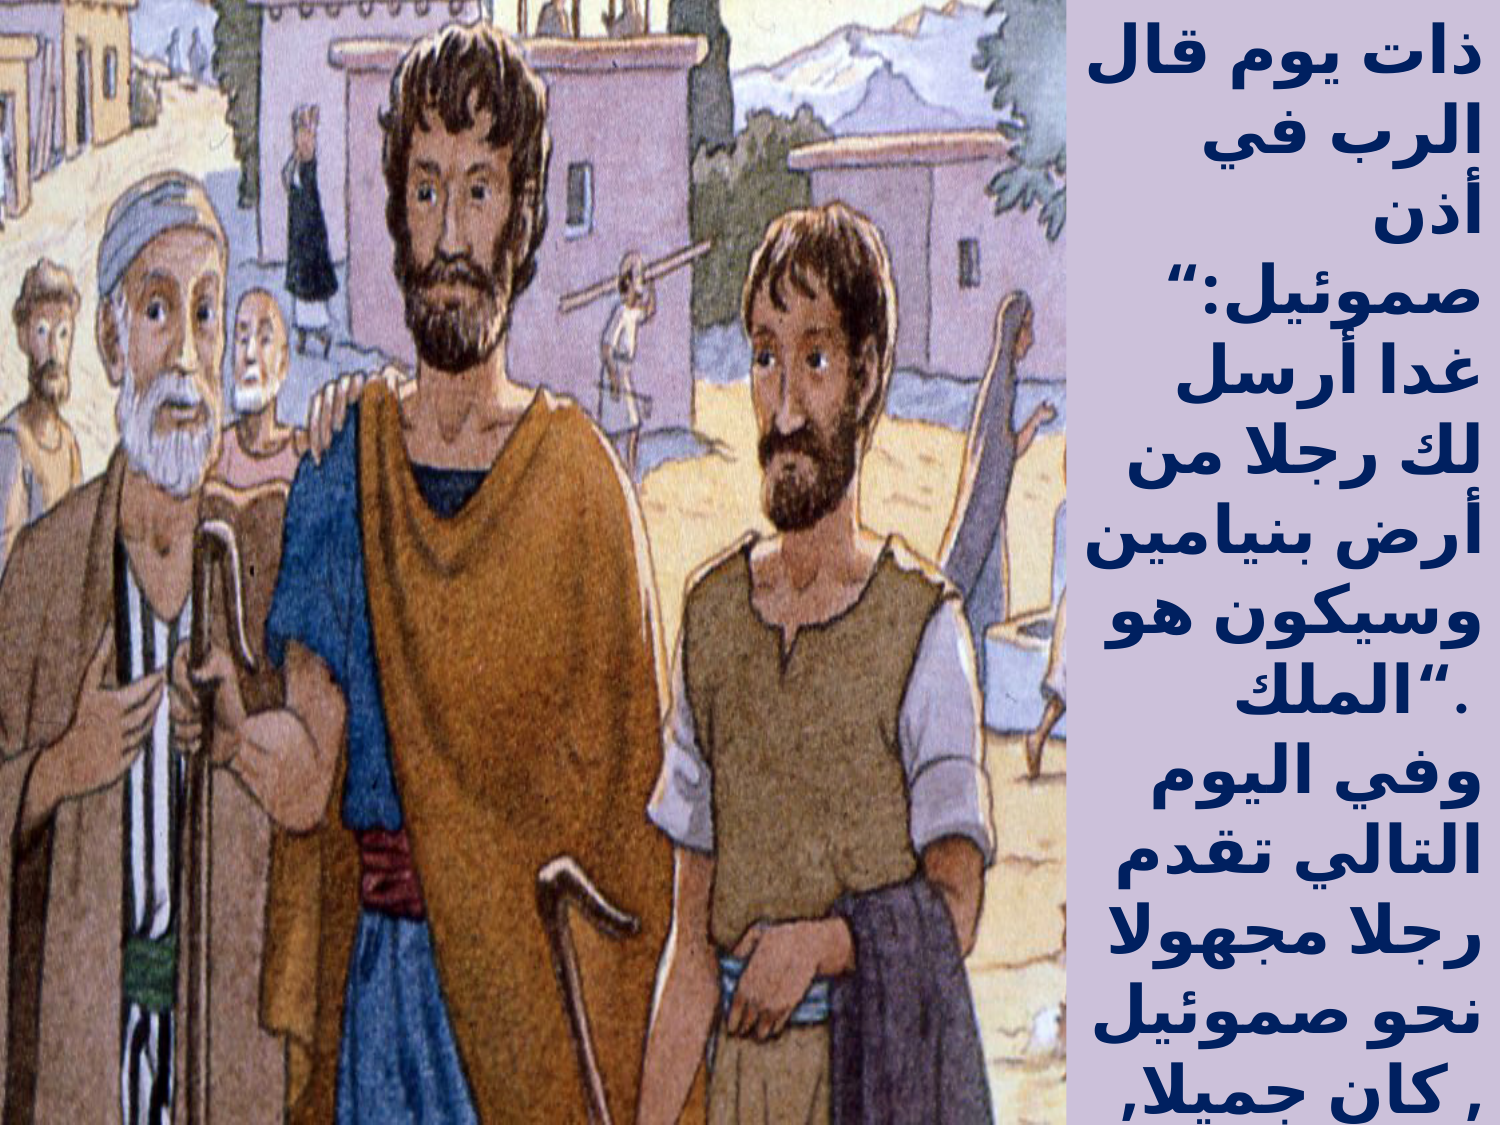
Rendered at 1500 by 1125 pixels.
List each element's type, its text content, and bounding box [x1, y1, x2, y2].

text_box ذات يوم قال الرب في أذن صموئيل:“ غدا أرسل لك رجلا من أرض بنيامين وسيكون هو الملك“. وفي اليوم التالي تقدم رجلا مجهولا نحو صموئيل , كان جميلا, قوي البنية وكان اسمه شاؤول فاستقبله صموئيل وكأنه أمير. [1068, 0, 1500, 1125]
picture [0, 0, 1067, 1125]
